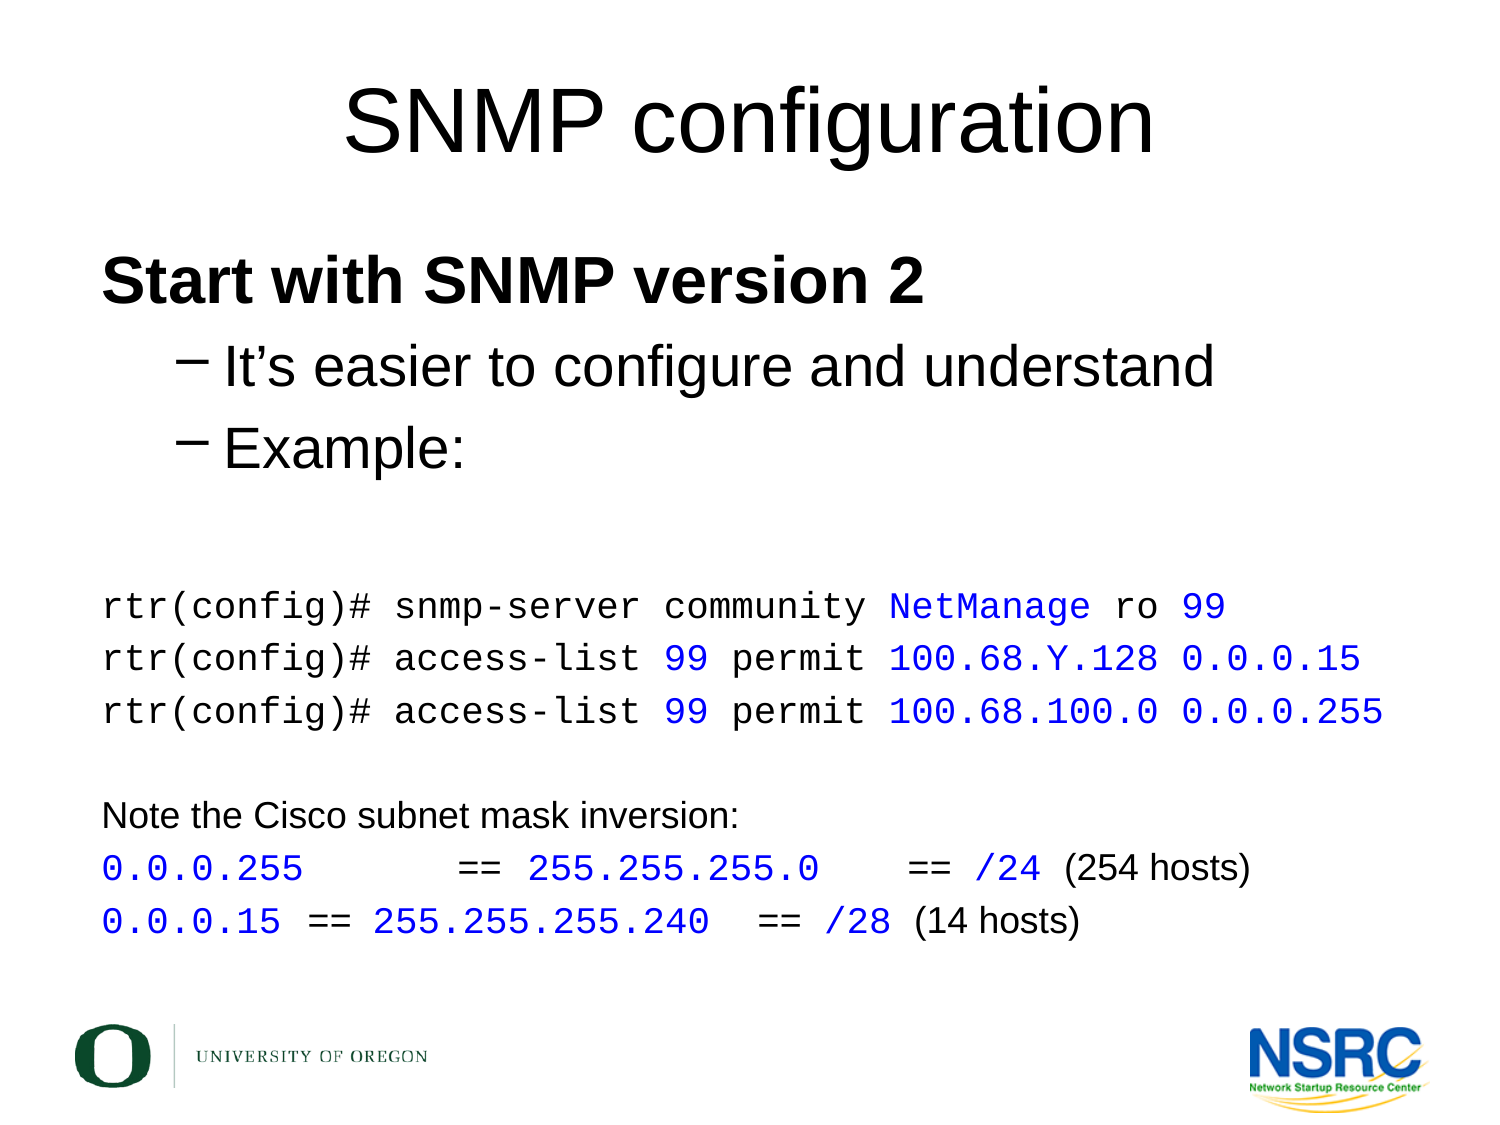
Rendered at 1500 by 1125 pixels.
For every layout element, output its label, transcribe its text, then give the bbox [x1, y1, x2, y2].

picture [75, 1024, 86, 1088]
list Start with SNMP version 2 It’s easier to configure and understand Example: rtr(config)# snmp-server community NetManage ro 99 rtr(config)# access-list 99 permit 100.68.Y.128 0.0.0.15 rtr(config)# access-list 99 permit 100.68.100.0 0.0.0.255 Note the Cisco subnet mask inversion: 0.0.0.255 == 255.255.255.0 == /24 (254 hosts) 0.0.0.15 == 255.255.255.240 == /28 (14 hosts) [86, 229, 1470, 1125]
title SNMP configuration [75, 45, 1425, 188]
